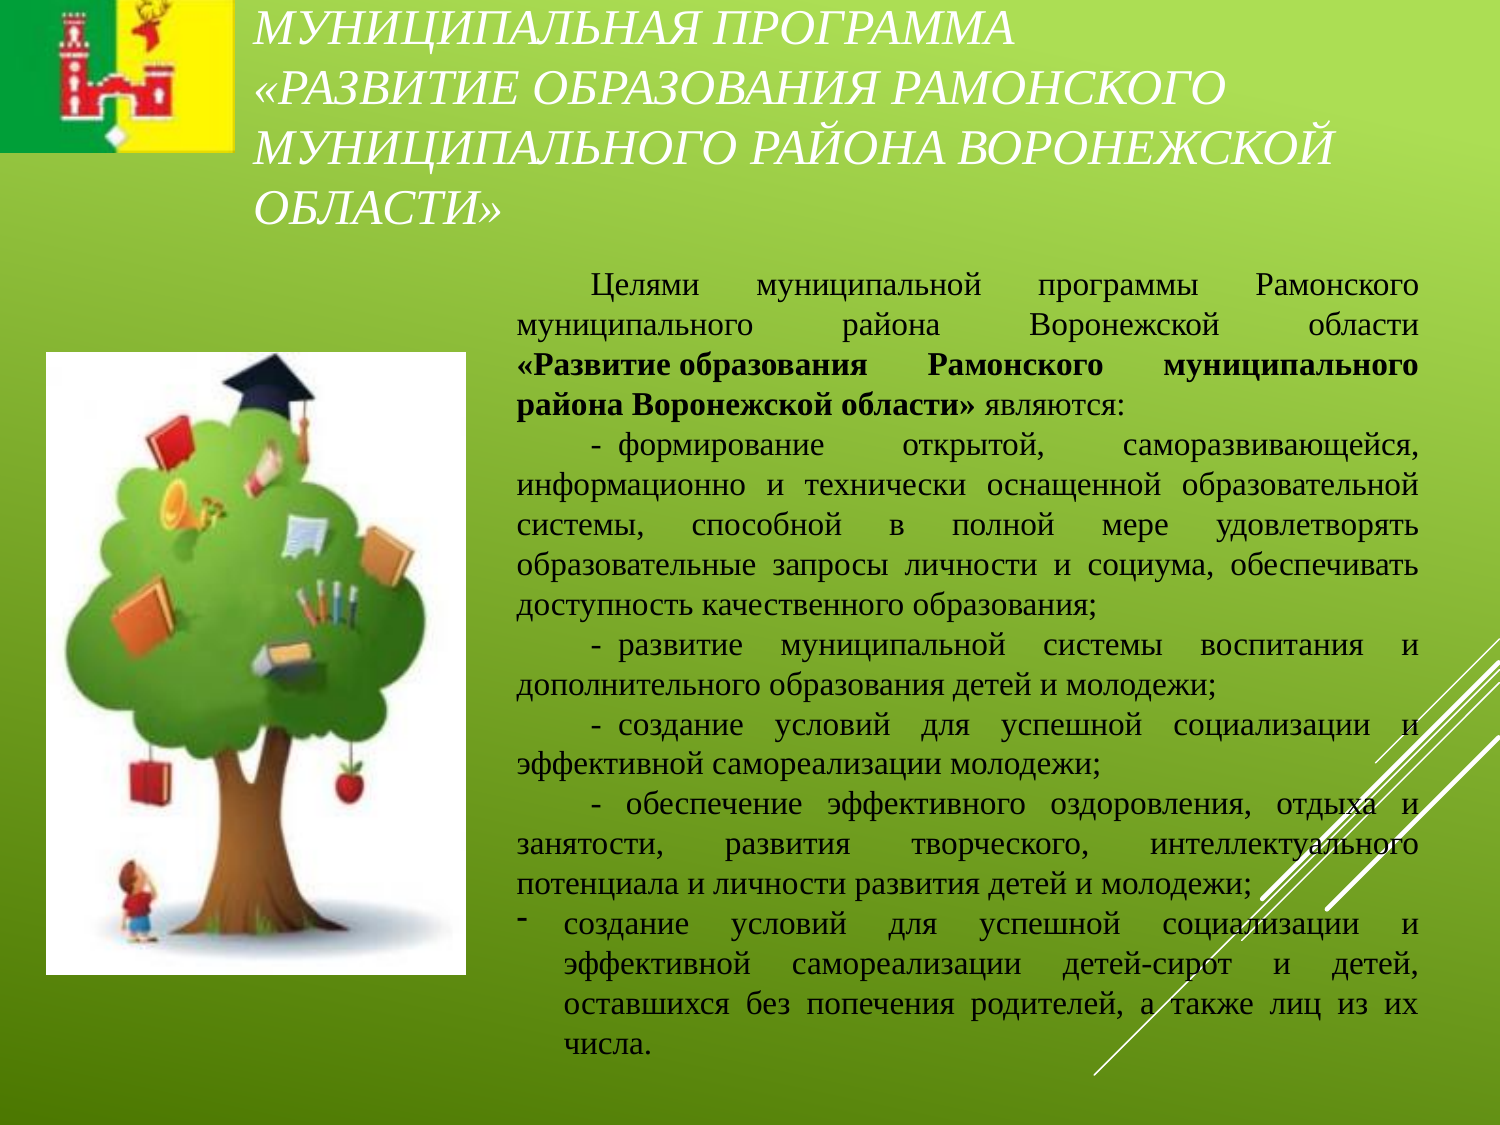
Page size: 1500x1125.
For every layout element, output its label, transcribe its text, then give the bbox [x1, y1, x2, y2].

picture [46, 352, 466, 976]
text_box Целями муниципальной программы Рамонского муниципального района Воронежской области «Развитие образования Рамонского муниципального района Воронежской области» являются: - формирование открытой, саморазвивающейся, информационно и технически оснащенной образовательной системы, способной в полной мере удовлетворять образовательные запросы личности и социума, обеспечивать доступность качественного образования; - развитие муниципальной системы воспитания и дополнительного образования детей и молодежи; - создание условий для успешной социализации и эффективной самореализации молодежи; - обеспечение эффективного оздоровления, отдыха и занятости, развития творческого, интеллектуального потенциала и личности развития детей и молодежи; создание условий для успешной социализации и эффективной самореализации детей-сирот и детей, оставшихся без попечения родителей, а также лиц из их числа. [501, 242, 1436, 1109]
text_box МУНИЦИПАЛЬНАЯ ПРОГРАММА «РАЗВИТИЕ ОБРАЗОВАНИЯ РАМОНСКОГО МУНИЦИПАЛЬНОГО РАЙОНА ВОРОНЕЖСКОЙ ОБЛАСТИ» [238, 137, 1500, 242]
picture [0, 0, 235, 153]
